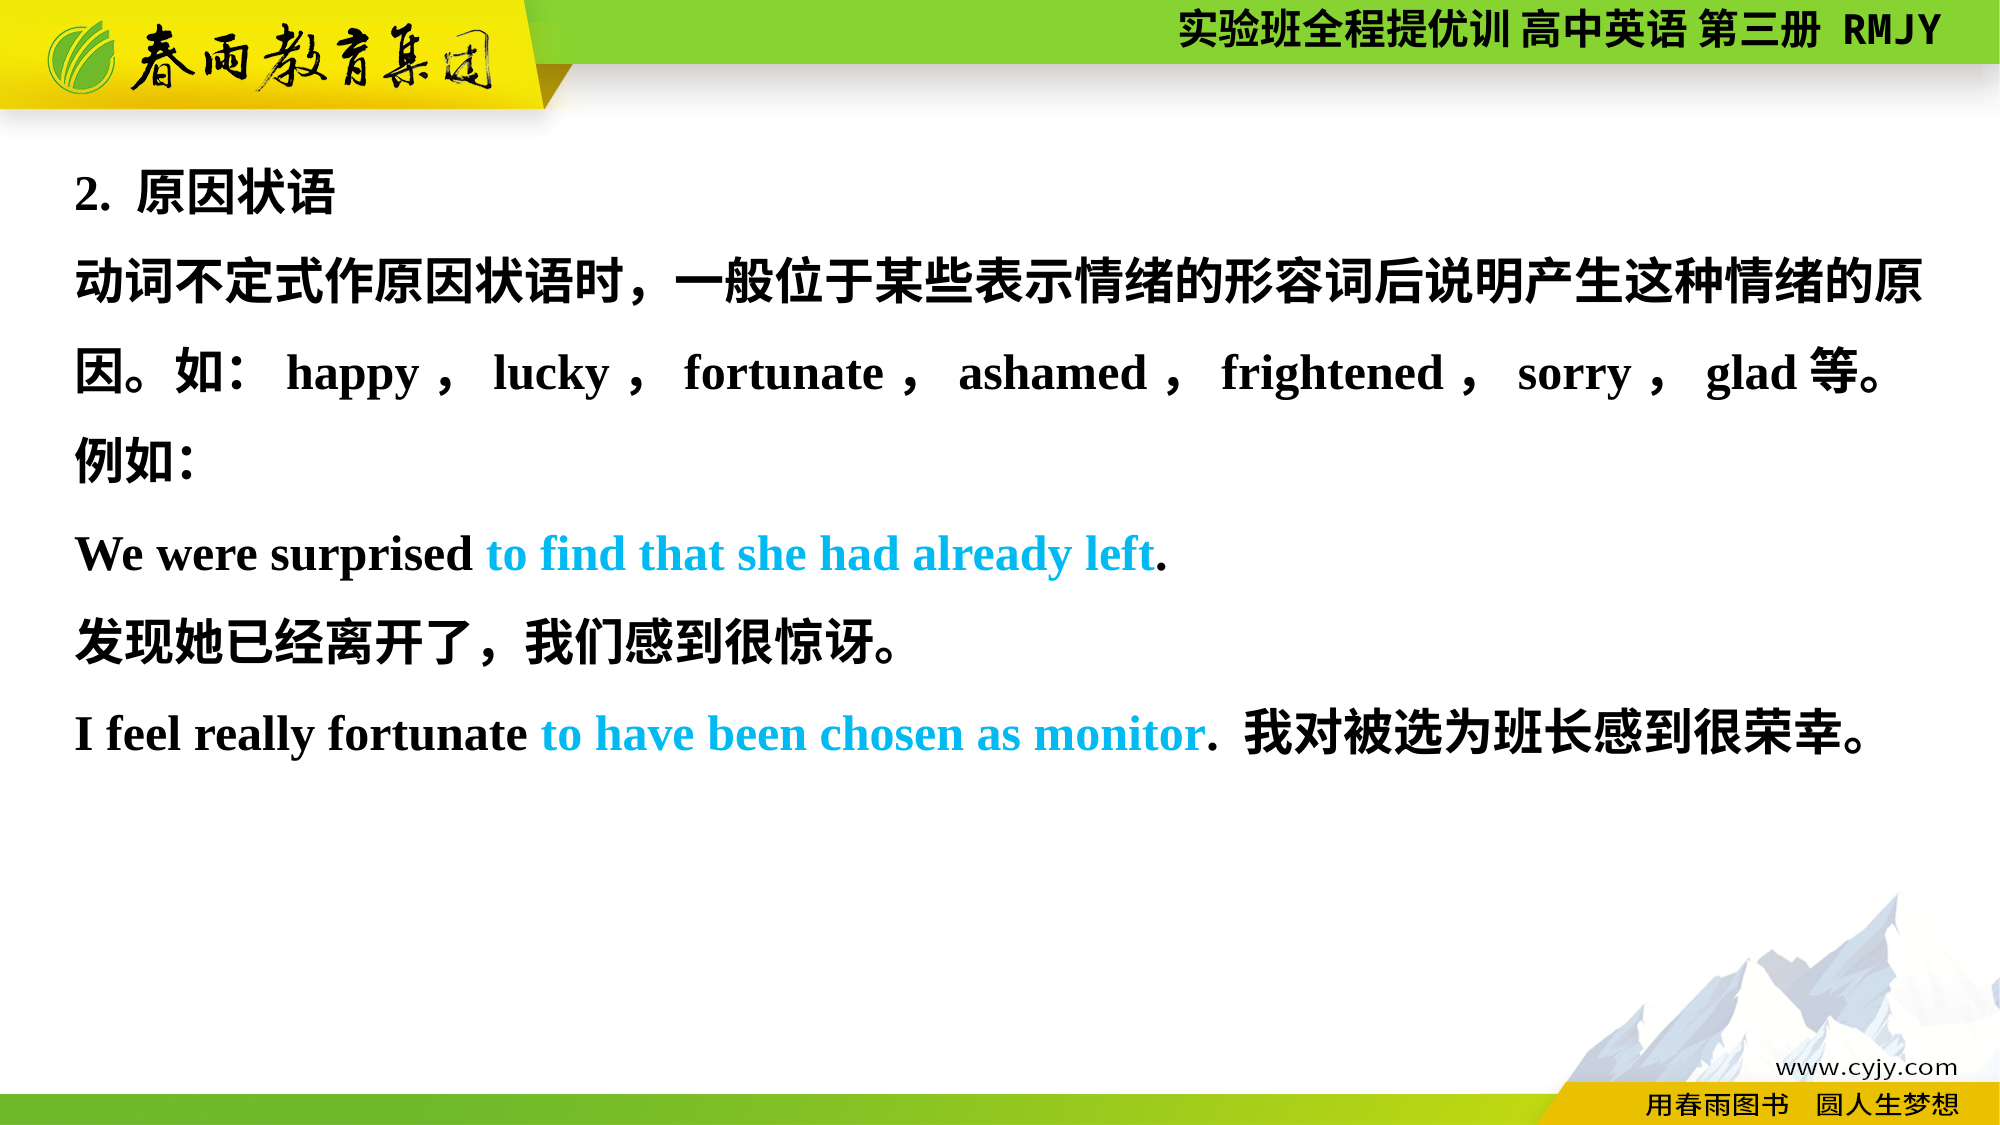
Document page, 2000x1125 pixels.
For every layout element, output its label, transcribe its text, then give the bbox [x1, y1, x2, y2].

picture [0, 0, 2000, 1125]
list 2. 原因状语 动词不定式作原因状语时，一般位于某些表示情绪的形容词后说明产生这种情绪的原因。如：happy，lucky，fortunate，ashamed，frightened，sorry，glad等。 例如： We were surprised to find that she had already left. 发现她已经离开了，我们感到很惊讶。 I feel really fortunate to have been chosen as monitor. 我对被选为班长感到很荣幸。 [59, 122, 1944, 763]
